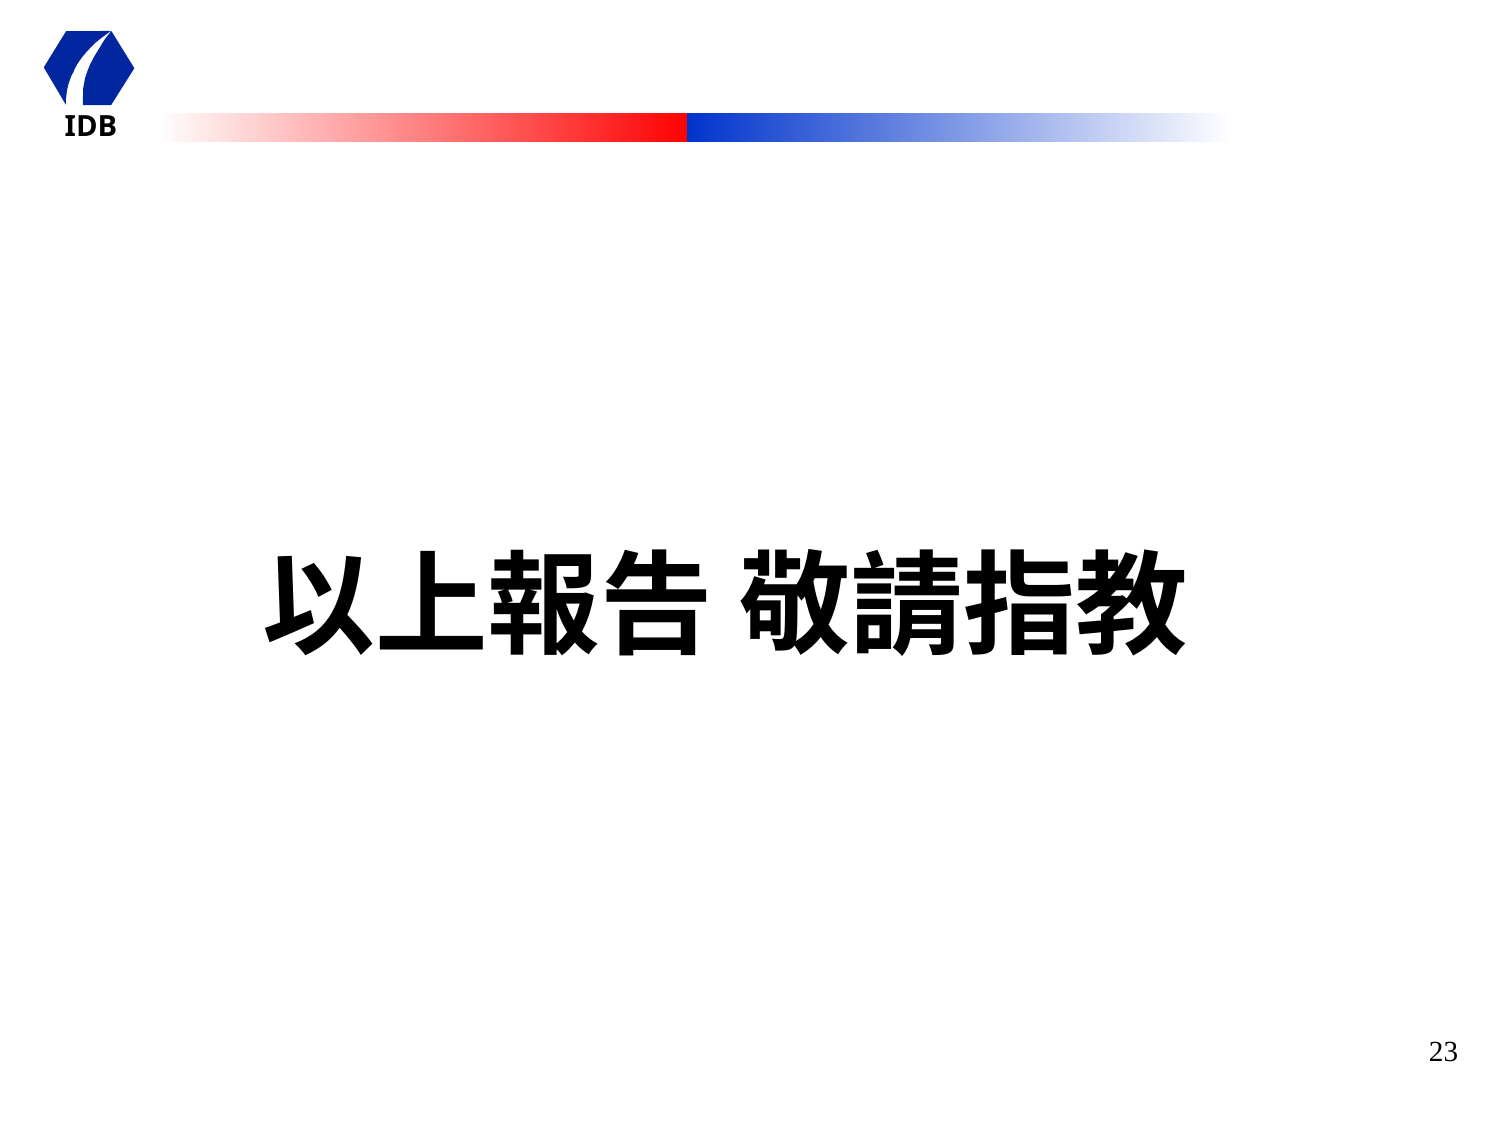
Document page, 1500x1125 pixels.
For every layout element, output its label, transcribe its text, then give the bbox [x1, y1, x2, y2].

text_box 以上報告 敬請指教 [247, 525, 1260, 676]
slide_number 23 [1160, 1024, 1474, 1101]
